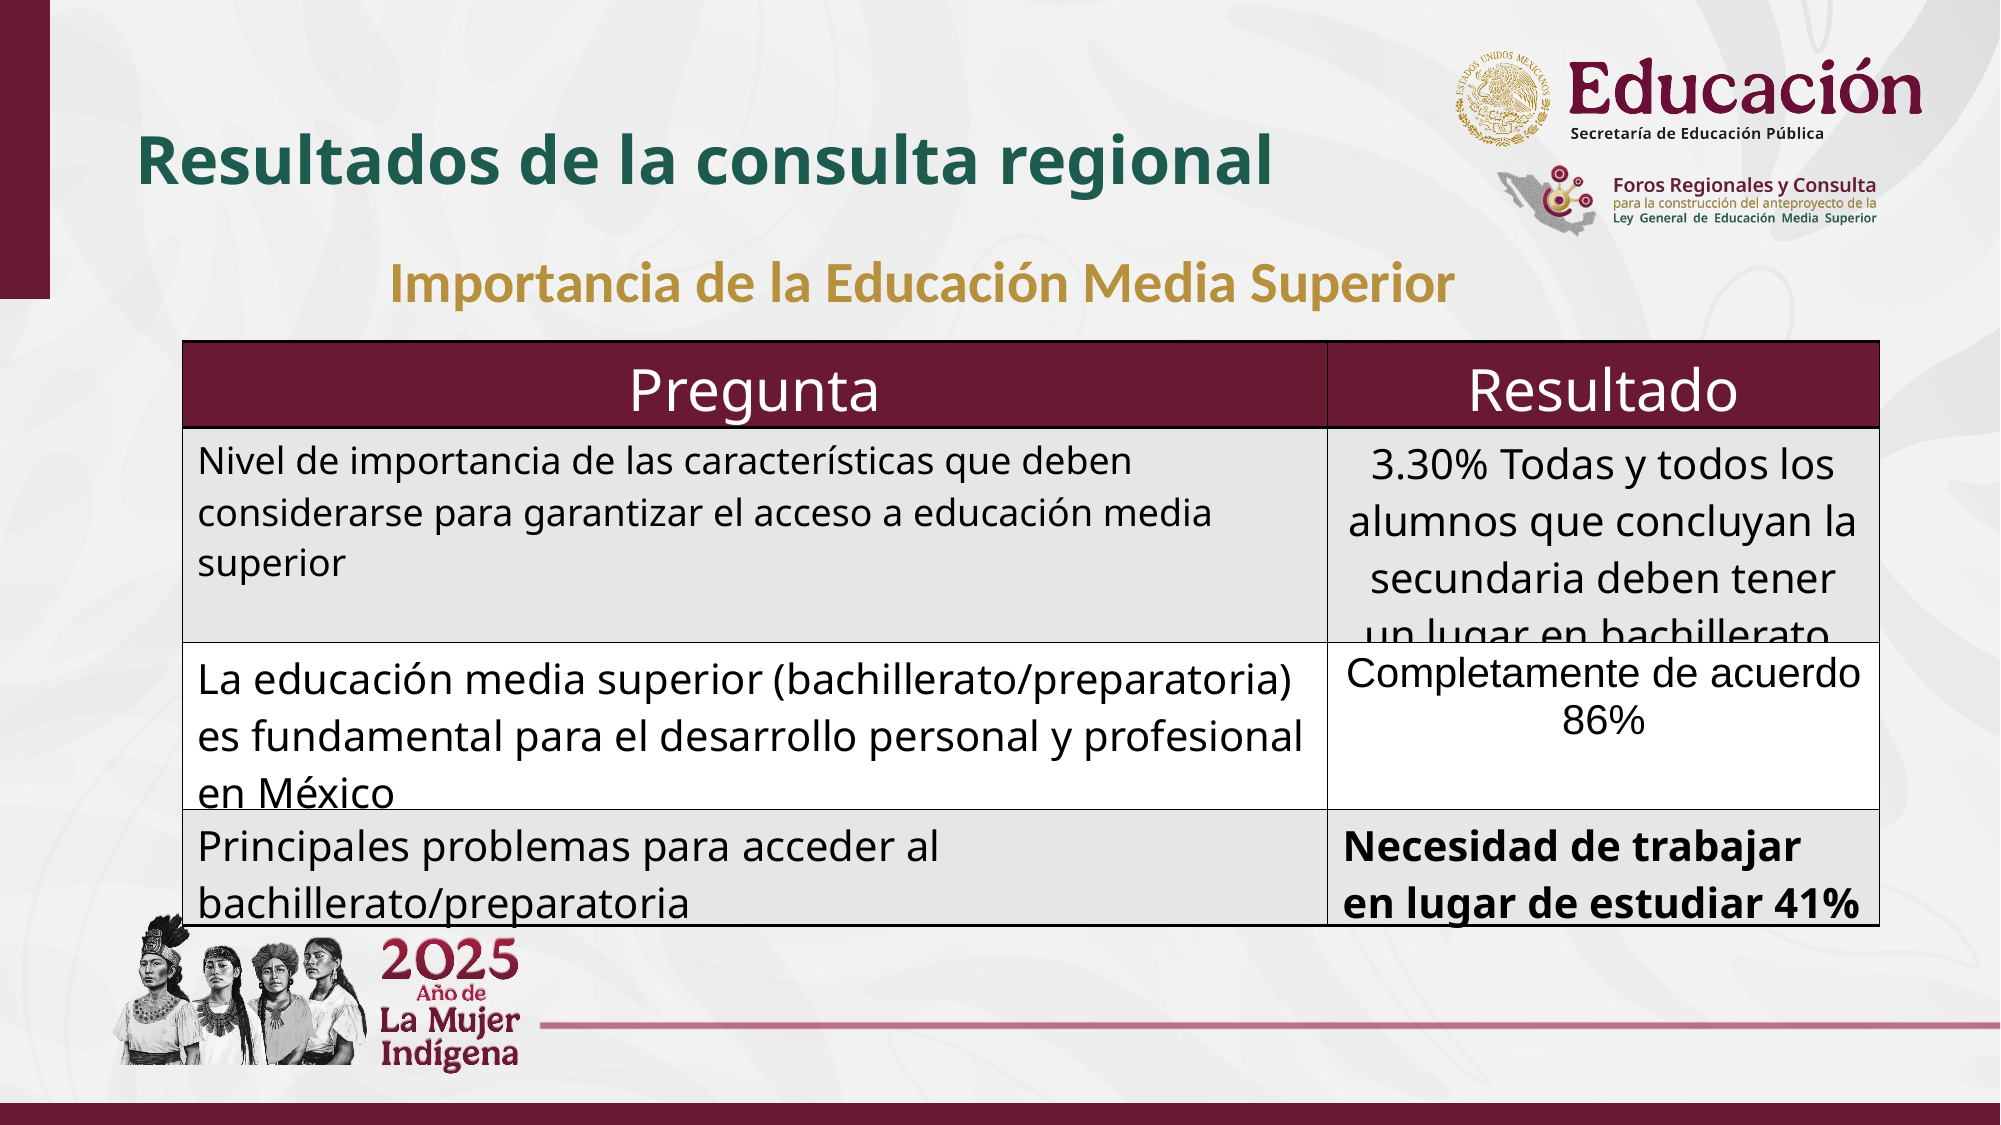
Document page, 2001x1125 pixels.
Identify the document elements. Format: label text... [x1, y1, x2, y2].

text_box Resultados de la consulta regional [120, 110, 1327, 206]
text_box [1455, 51, 1922, 237]
picture [0, 0, 2001, 1125]
text_box Importancia de la Educación Media Superior [344, 236, 1515, 322]
table_cell 3.30% Todas y todos los alumnos que concluyan la secundaria deben tener un lugar en bachillerato. [1328, 429, 1879, 642]
table_cell Principales problemas para acceder al bachillerato/preparatoria [183, 810, 1327, 924]
table_header Pregunta [183, 343, 1327, 426]
table_cell Necesidad de trabajar en lugar de estudiar 41% [1328, 810, 1879, 924]
table_cell La educación media superior (bachillerato/preparatoria) es fundamental para el desarrollo personal y profesional en México [183, 643, 1327, 809]
table_cell Completamente de acuerdo 86% [1328, 643, 1879, 809]
table_cell Nivel de importancia de las características que deben considerarse para garantizar el acceso a educación media superior [183, 429, 1327, 642]
table_header Resultado [1328, 343, 1879, 426]
